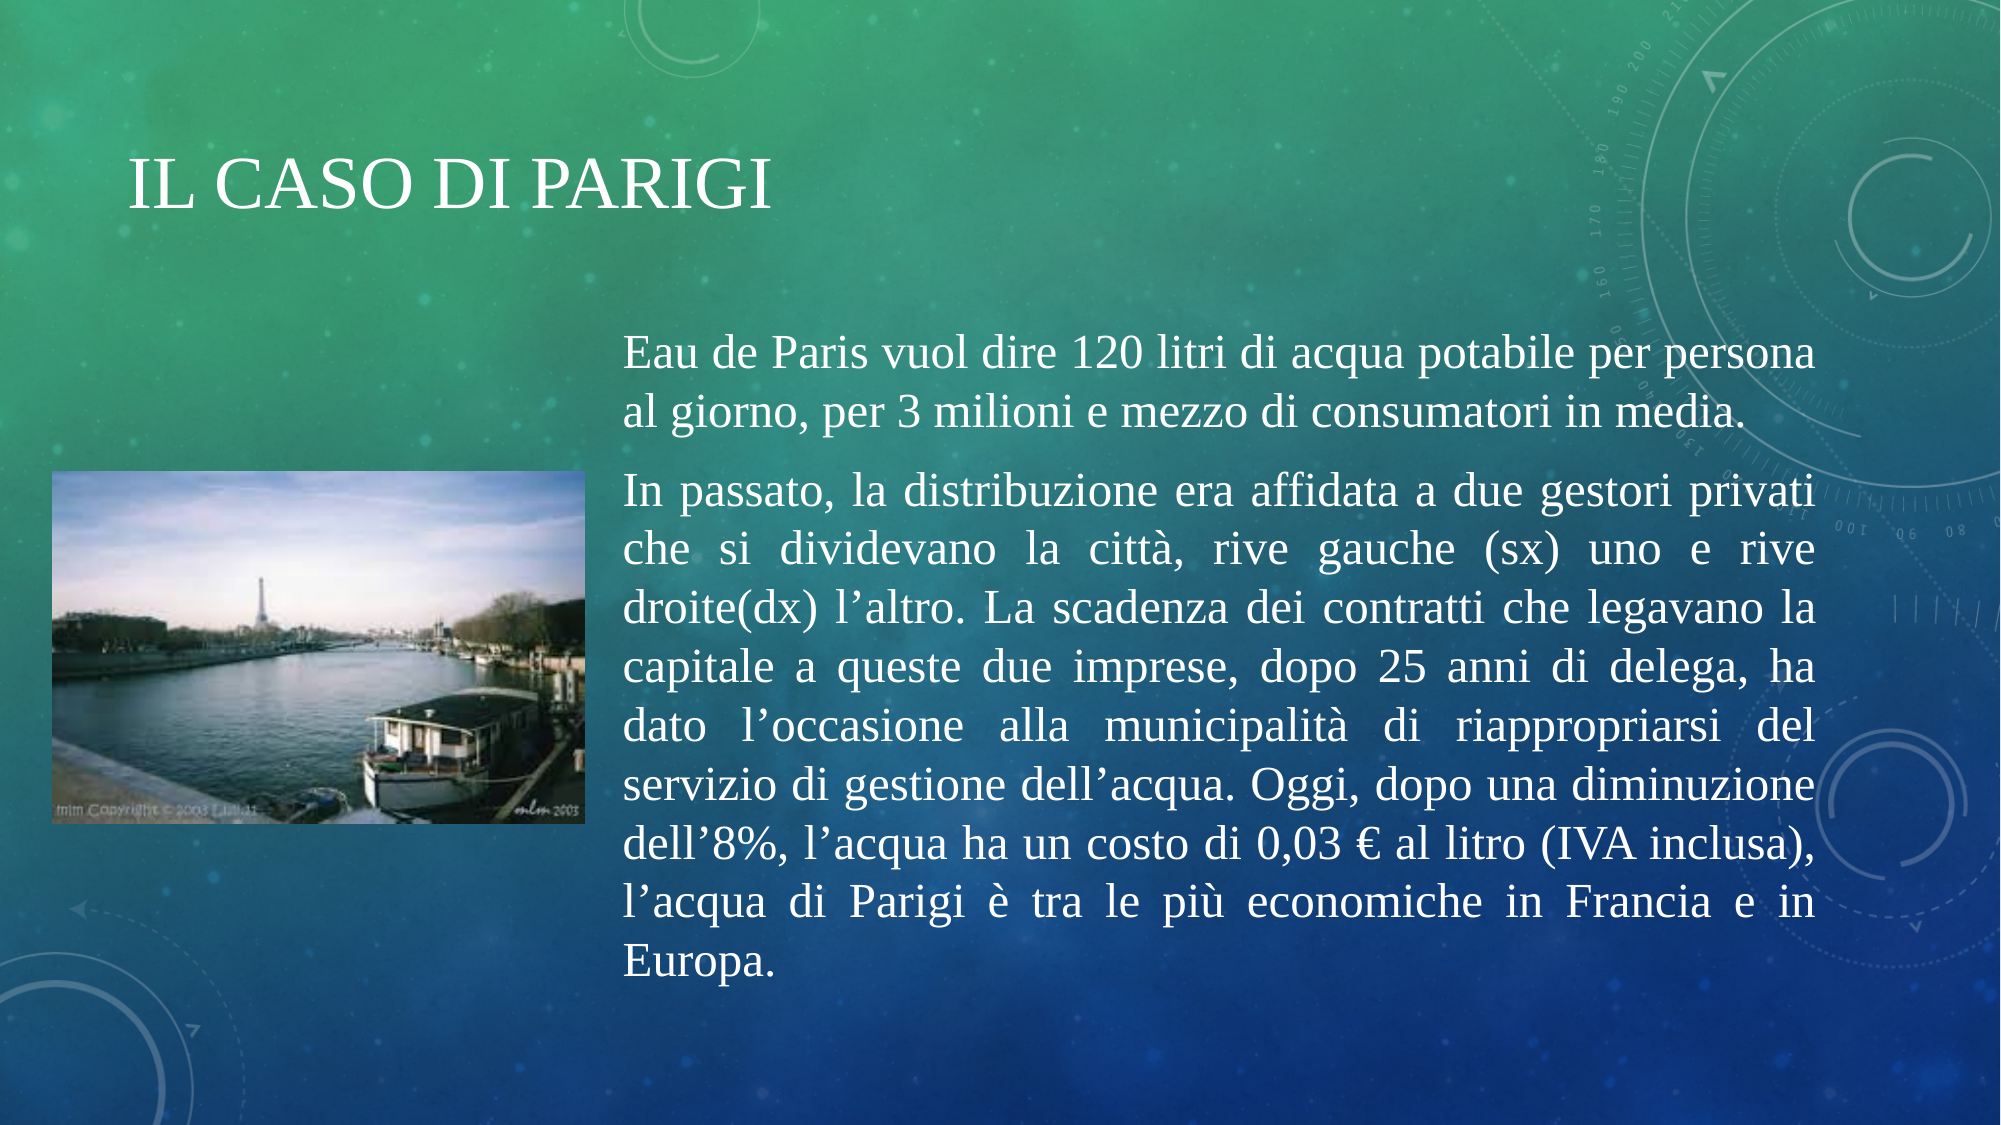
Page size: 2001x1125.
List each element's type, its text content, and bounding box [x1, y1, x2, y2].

title IL CASO DI PARIGI [112, 99, 1775, 258]
list Eau de Paris vuol dire 120 litri di acqua potabile per persona al giorno, per 3 milioni e mezzo di consumatori in media. In passato, la distribuzione era affidata a due gestori privati che si dividevano la città, rive gauche (sx) uno e rive droite(dx) l’altro. La scadenza dei contratti che legavano la capitale a queste due imprese, dopo 25 anni di delega, ha dato l’occasione alla municipalità di riappropriarsi del servizio di gestione dell’acqua. Oggi, dopo una diminuzione dell’8%, l’acqua ha un costo di 0,03 € al litro (IVA inclusa), l’acqua di Parigi è tra le più economiche in Francia e in Europa. [607, 311, 1832, 1045]
picture [0, 0, 2001, 1125]
